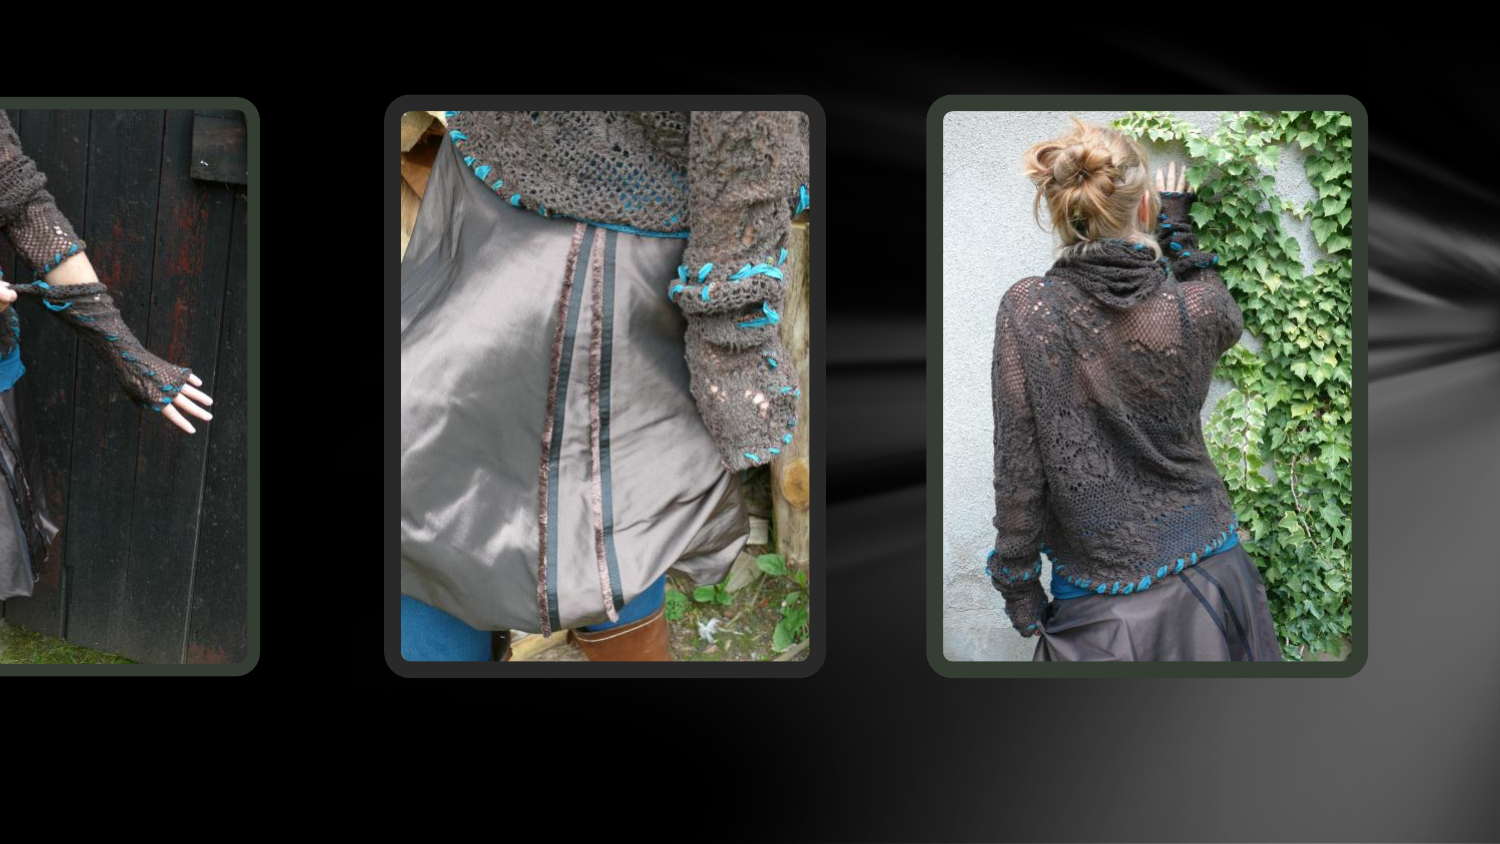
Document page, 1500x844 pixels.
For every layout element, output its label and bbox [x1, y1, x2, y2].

text_box [0, 102, 1361, 671]
